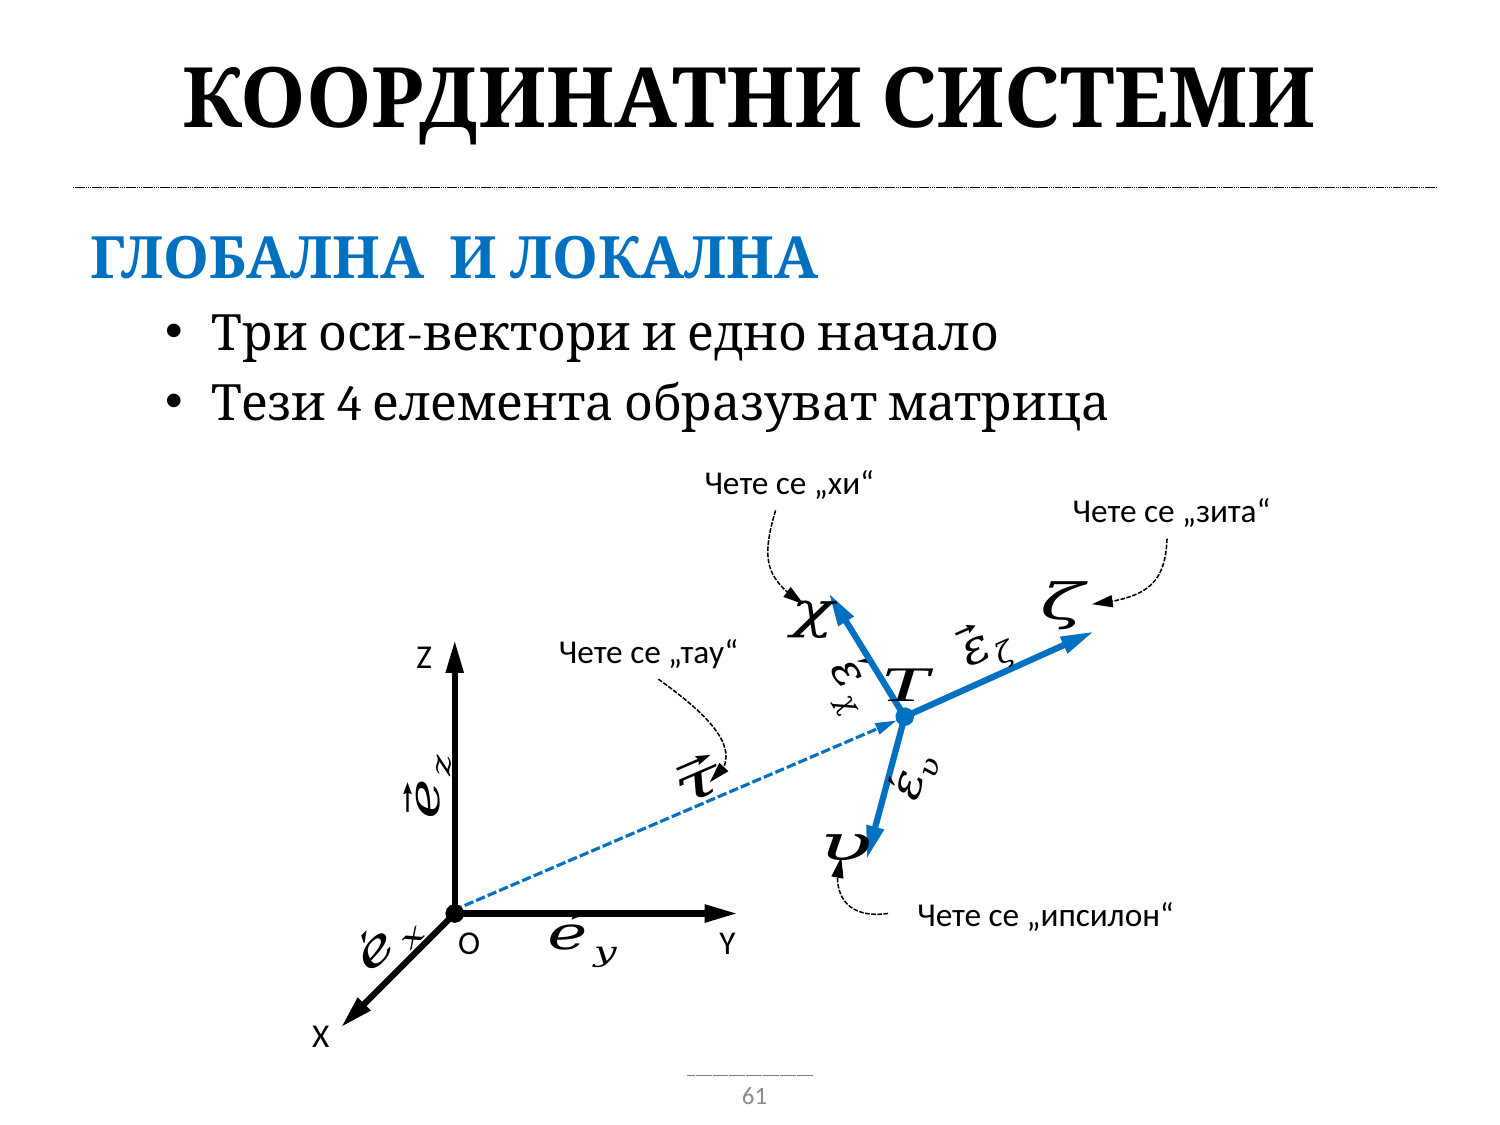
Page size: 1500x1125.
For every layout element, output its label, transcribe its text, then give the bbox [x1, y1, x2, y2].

title Координатни системи [0, 0, 1500, 188]
text_box Чете се „хи“ [689, 454, 890, 509]
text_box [829, 594, 905, 717]
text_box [904, 632, 1093, 717]
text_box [866, 724, 905, 858]
text_box [767, 510, 804, 605]
text_box [657, 678, 708, 719]
text_box Y [704, 919, 751, 969]
text_box Z [401, 627, 447, 683]
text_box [459, 720, 897, 911]
slide_number 61 [579, 1065, 930, 1125]
text_box Чете се „зита“ [1057, 482, 1286, 537]
text_box О [459, 921, 495, 969]
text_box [341, 913, 455, 1027]
text_box Чете се „ипсилон“ [902, 885, 1190, 941]
text_box Чете се „тау“ [544, 622, 754, 678]
text_box X [297, 1006, 345, 1062]
text_box [1092, 538, 1168, 608]
